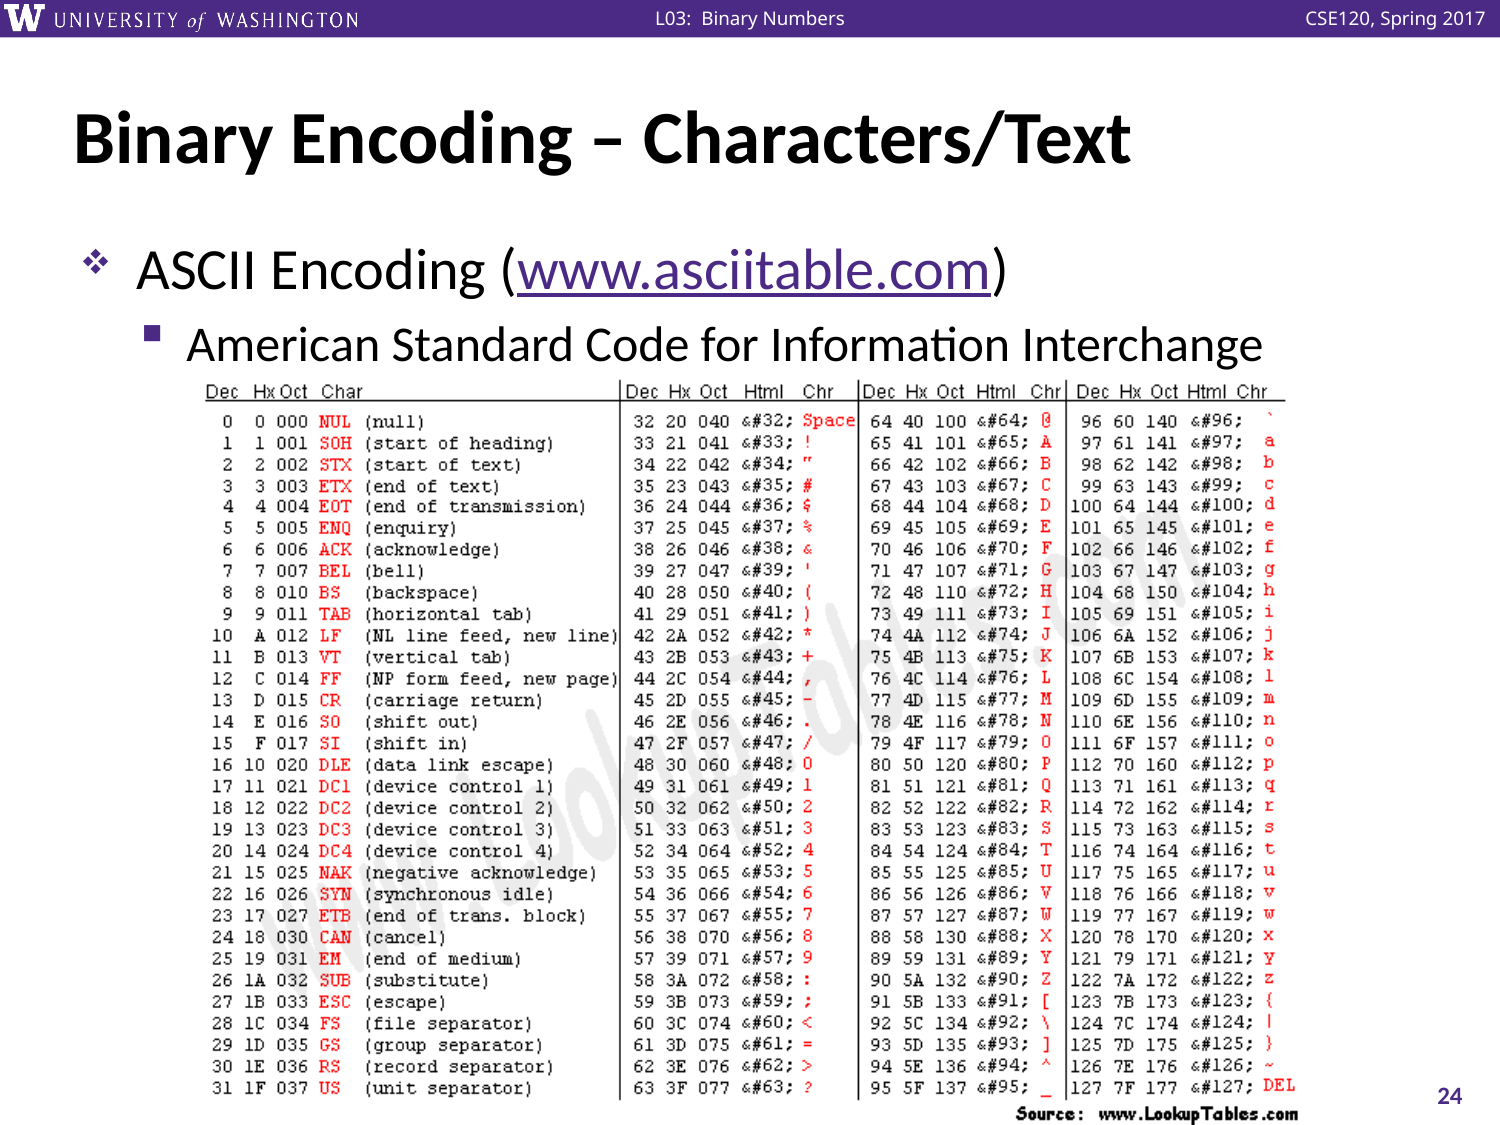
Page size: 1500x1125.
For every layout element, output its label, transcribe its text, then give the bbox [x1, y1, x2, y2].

list ASCII Encoding (www.asciitable.com) American Standard Code for Information Interchange [64, 223, 1438, 1040]
picture [201, 374, 1301, 1125]
slide_number 24 [1400, 1065, 1500, 1125]
title Binary Encoding – Characters/Text [58, 71, 1438, 197]
picture [4, 4, 358, 32]
